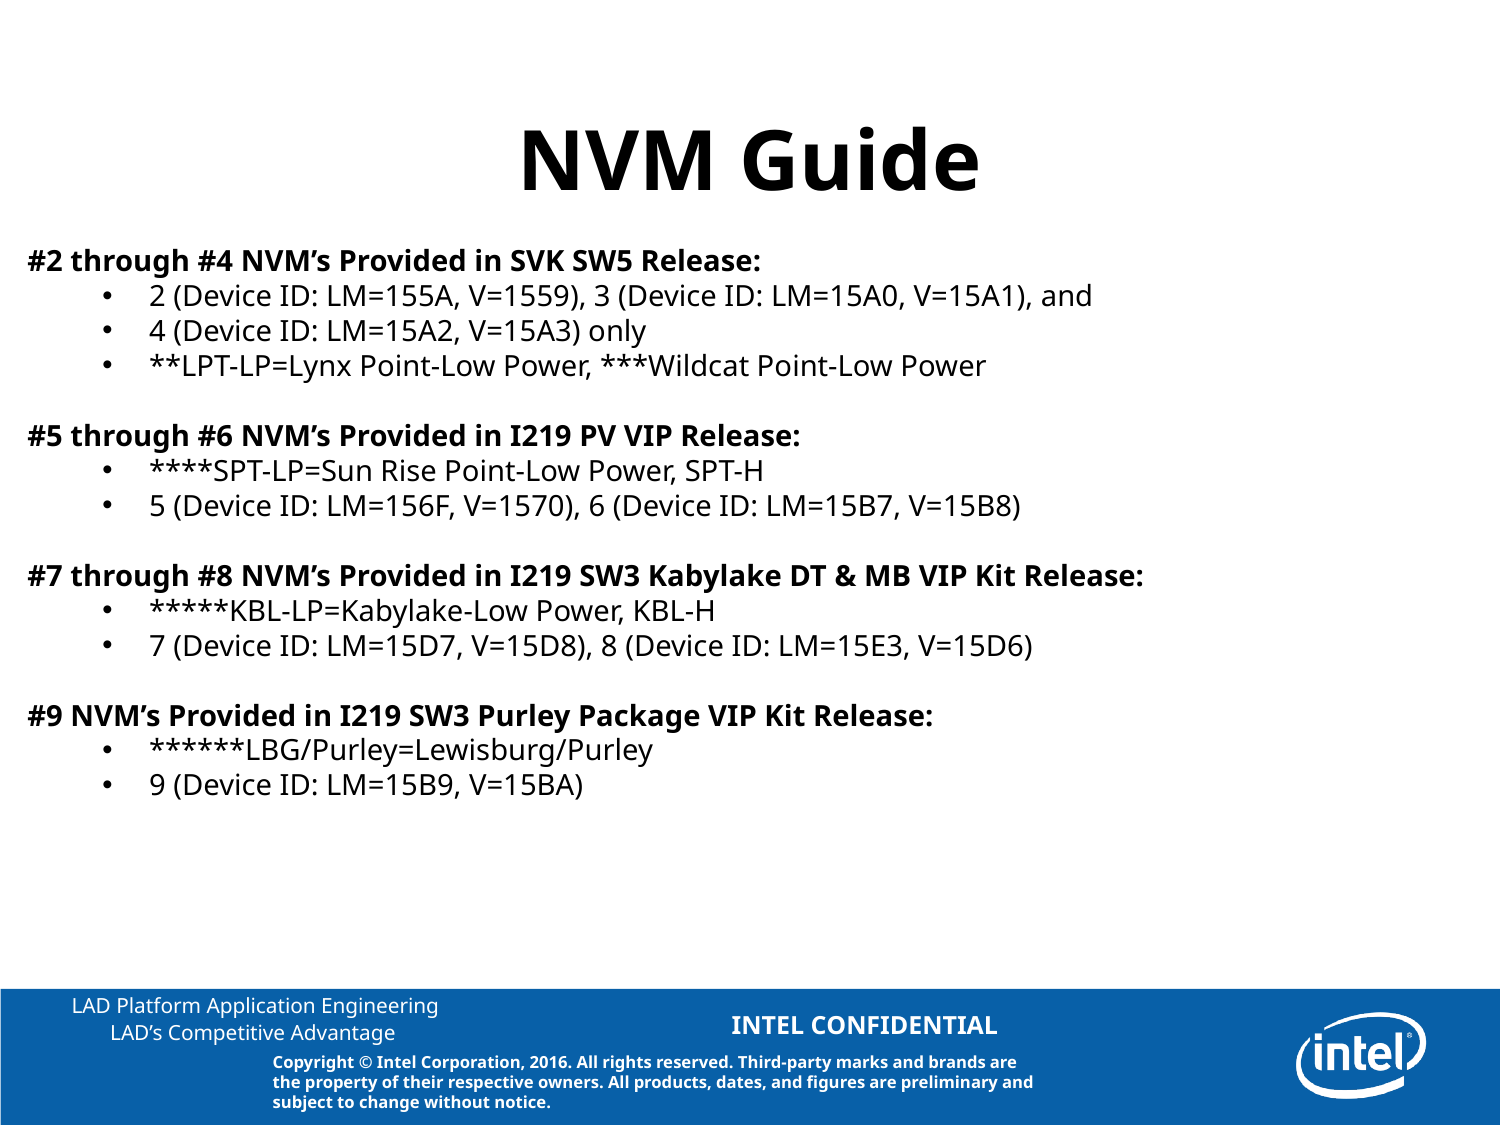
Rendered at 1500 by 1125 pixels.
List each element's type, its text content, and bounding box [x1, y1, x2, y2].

picture [1294, 1011, 1428, 1101]
footer Copyright © Intel Corporation, 2016. All rights reserved. Third-party marks and brands are the property of their respective owners. All products, dates, and figures are preliminary and subject to change without notice. [272, 1051, 1042, 1103]
text_box NVM Guide #2 through #4 NVM’s Provided in SVK SW5 Release: 2 (Device ID: LM=155A, V=1559), 3 (Device ID: LM=15A0, V=15A1), and 4 (Device ID: LM=15A2, V=15A3) only **LPT-LP=Lynx Point-Low Power, ***Wildcat Point-Low Power #5 through #6 NVM’s Provided in I219 PV VIP Release: ****SPT-LP=Sun Rise Point-Low Power, SPT-H 5 (Device ID: LM=156F, V=1570), 6 (Device ID: LM=15B7, V=15B8) #7 through #8 NVM’s Provided in I219 SW3 Kabylake DT & MB VIP Kit Release: *****KBL-LP=Kabylake-Low Power, KBL-H 7 (Device ID: LM=15D7, V=15D8), 8 (Device ID: LM=15E3, V=15D6) #9 NVM’s Provided in I219 SW3 Purley Package VIP Kit Release: ******LBG/Purley=Lewisburg/Purley 9 (Device ID: LM=15B9, V=15BA) [12, 99, 1488, 844]
